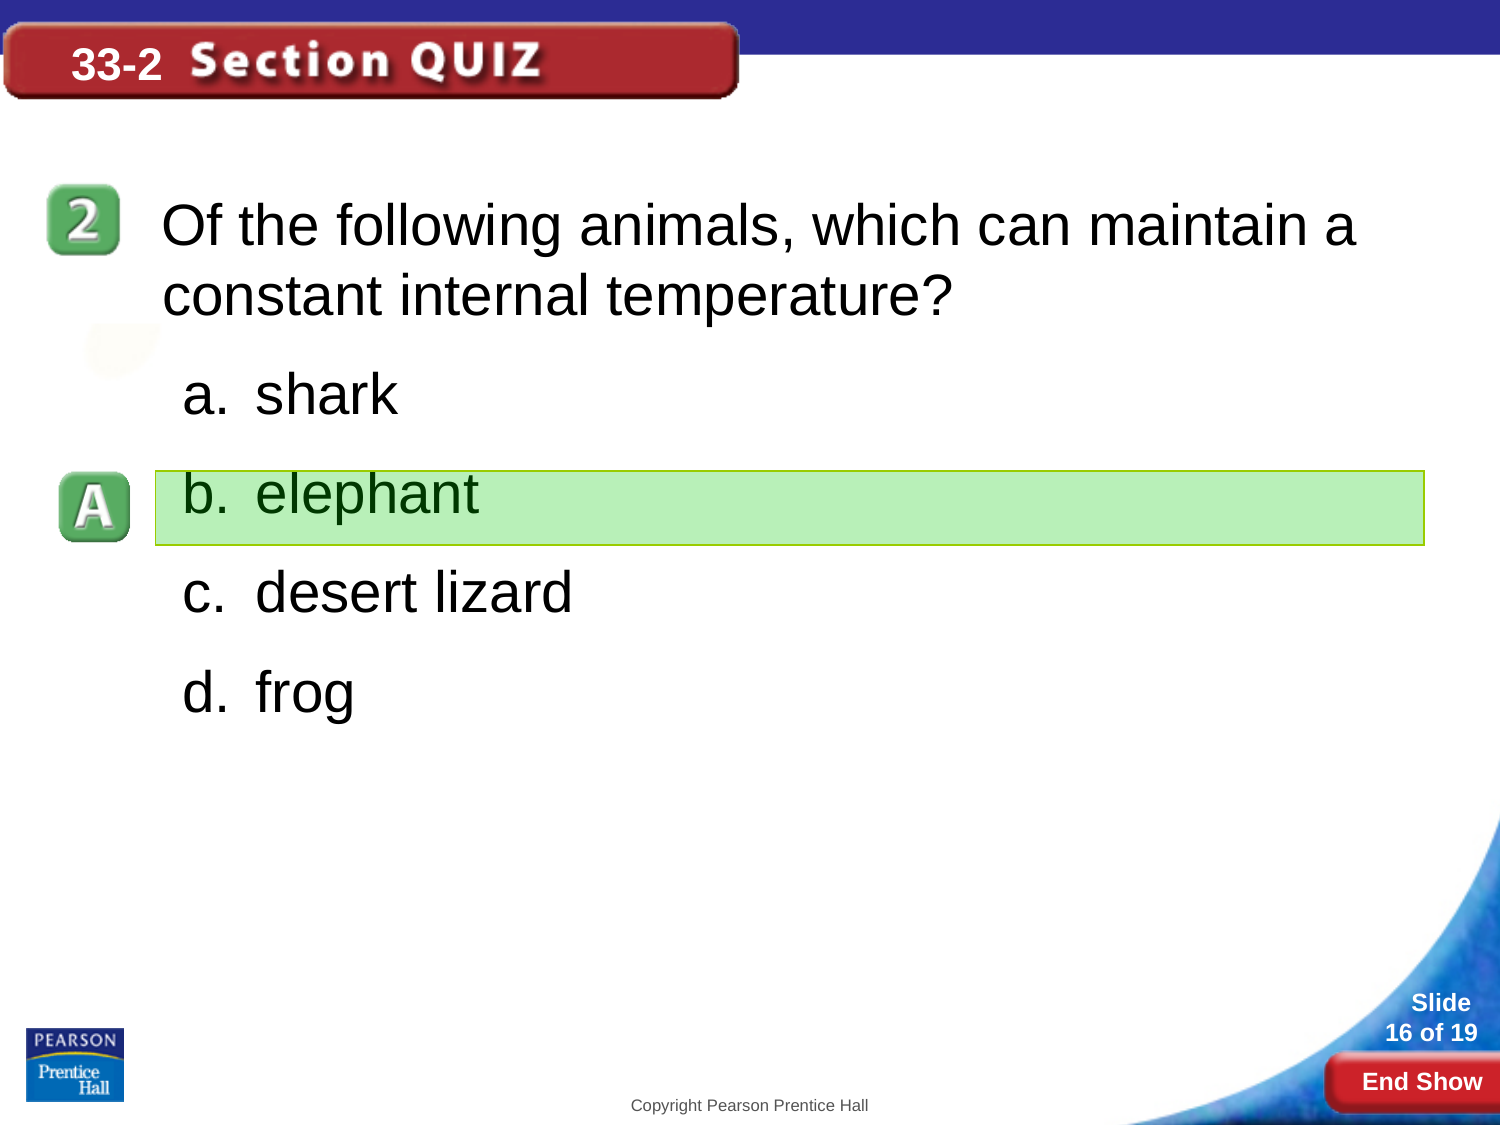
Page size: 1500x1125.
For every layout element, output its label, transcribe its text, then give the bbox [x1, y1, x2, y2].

picture [49, 465, 146, 552]
picture [0, 0, 1500, 1125]
title 33-2 [2, 26, 179, 98]
picture [38, 178, 136, 264]
footer Copyright Pearson Prentice Hall [512, 1087, 988, 1113]
text_box [155, 471, 1424, 545]
list Of the following animals, which can maintain a constant internal temperature? shark elephant desert lizard frog [44, 179, 1440, 888]
